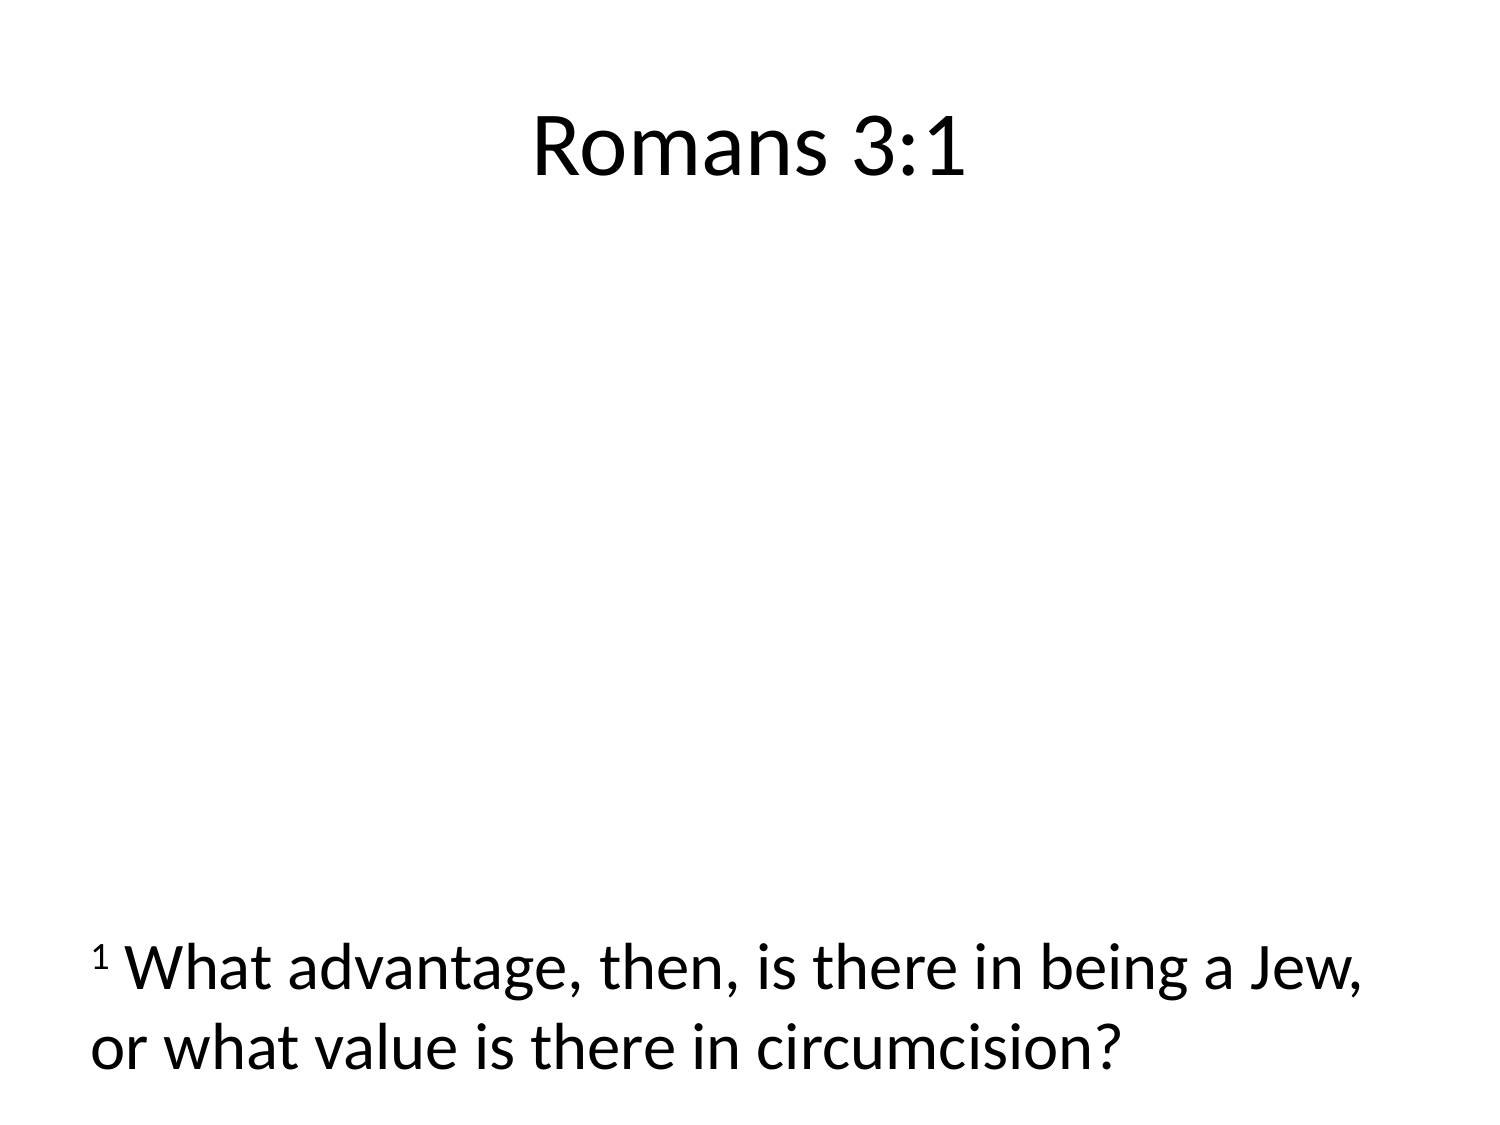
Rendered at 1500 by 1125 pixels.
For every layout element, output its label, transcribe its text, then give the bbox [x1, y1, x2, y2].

list 1 What advantage, then, is there in being a Jew, or what value is there in circumcision? [75, 262, 1425, 1005]
title Romans 3:1 [75, 45, 1425, 233]
